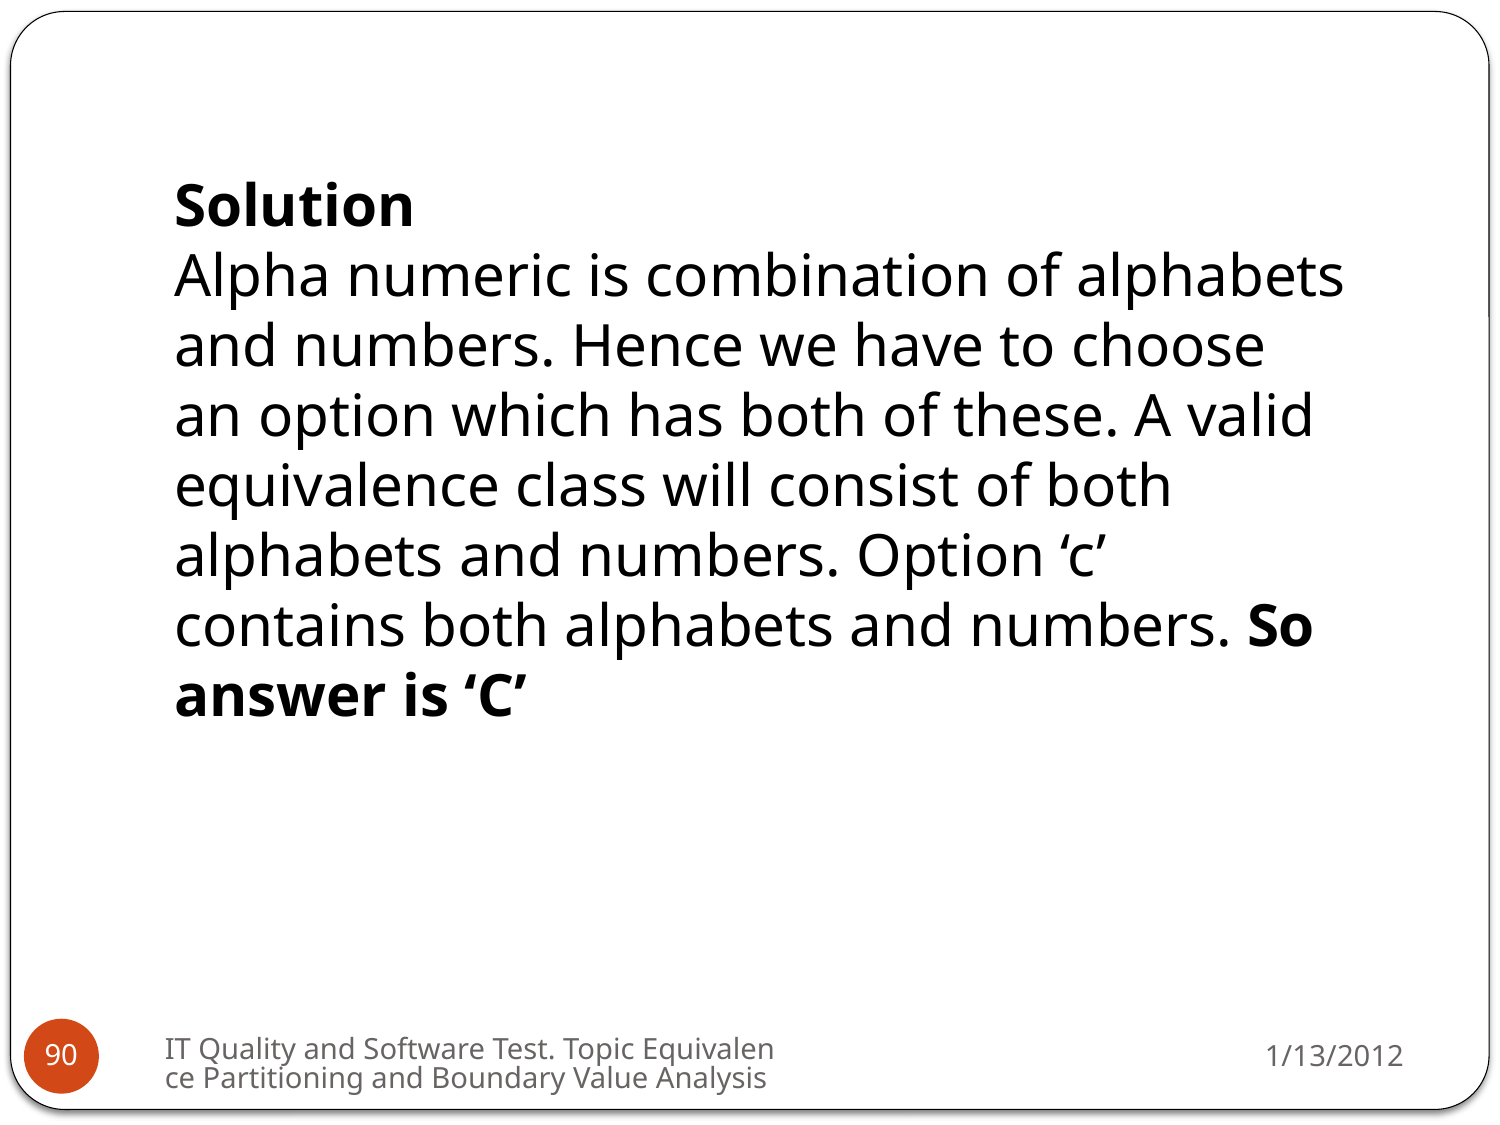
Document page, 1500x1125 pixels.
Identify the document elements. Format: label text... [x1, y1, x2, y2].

text_box Solution Alpha numeric is combination of alphabets and numbers. Hence we have to choose an option which has both of these. A valid equivalence class will consist of both alphabets and numbers. Option ‘c’ contains both alphabets and numbers. So answer is ‘C’ [159, 160, 1365, 736]
slide_number 90 [23, 1018, 99, 1094]
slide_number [1012, 1015, 1419, 1094]
footer IT Quality and Software Test. Topic Equivalence Partitioning and Boundary Value Analysis [150, 1012, 800, 1088]
